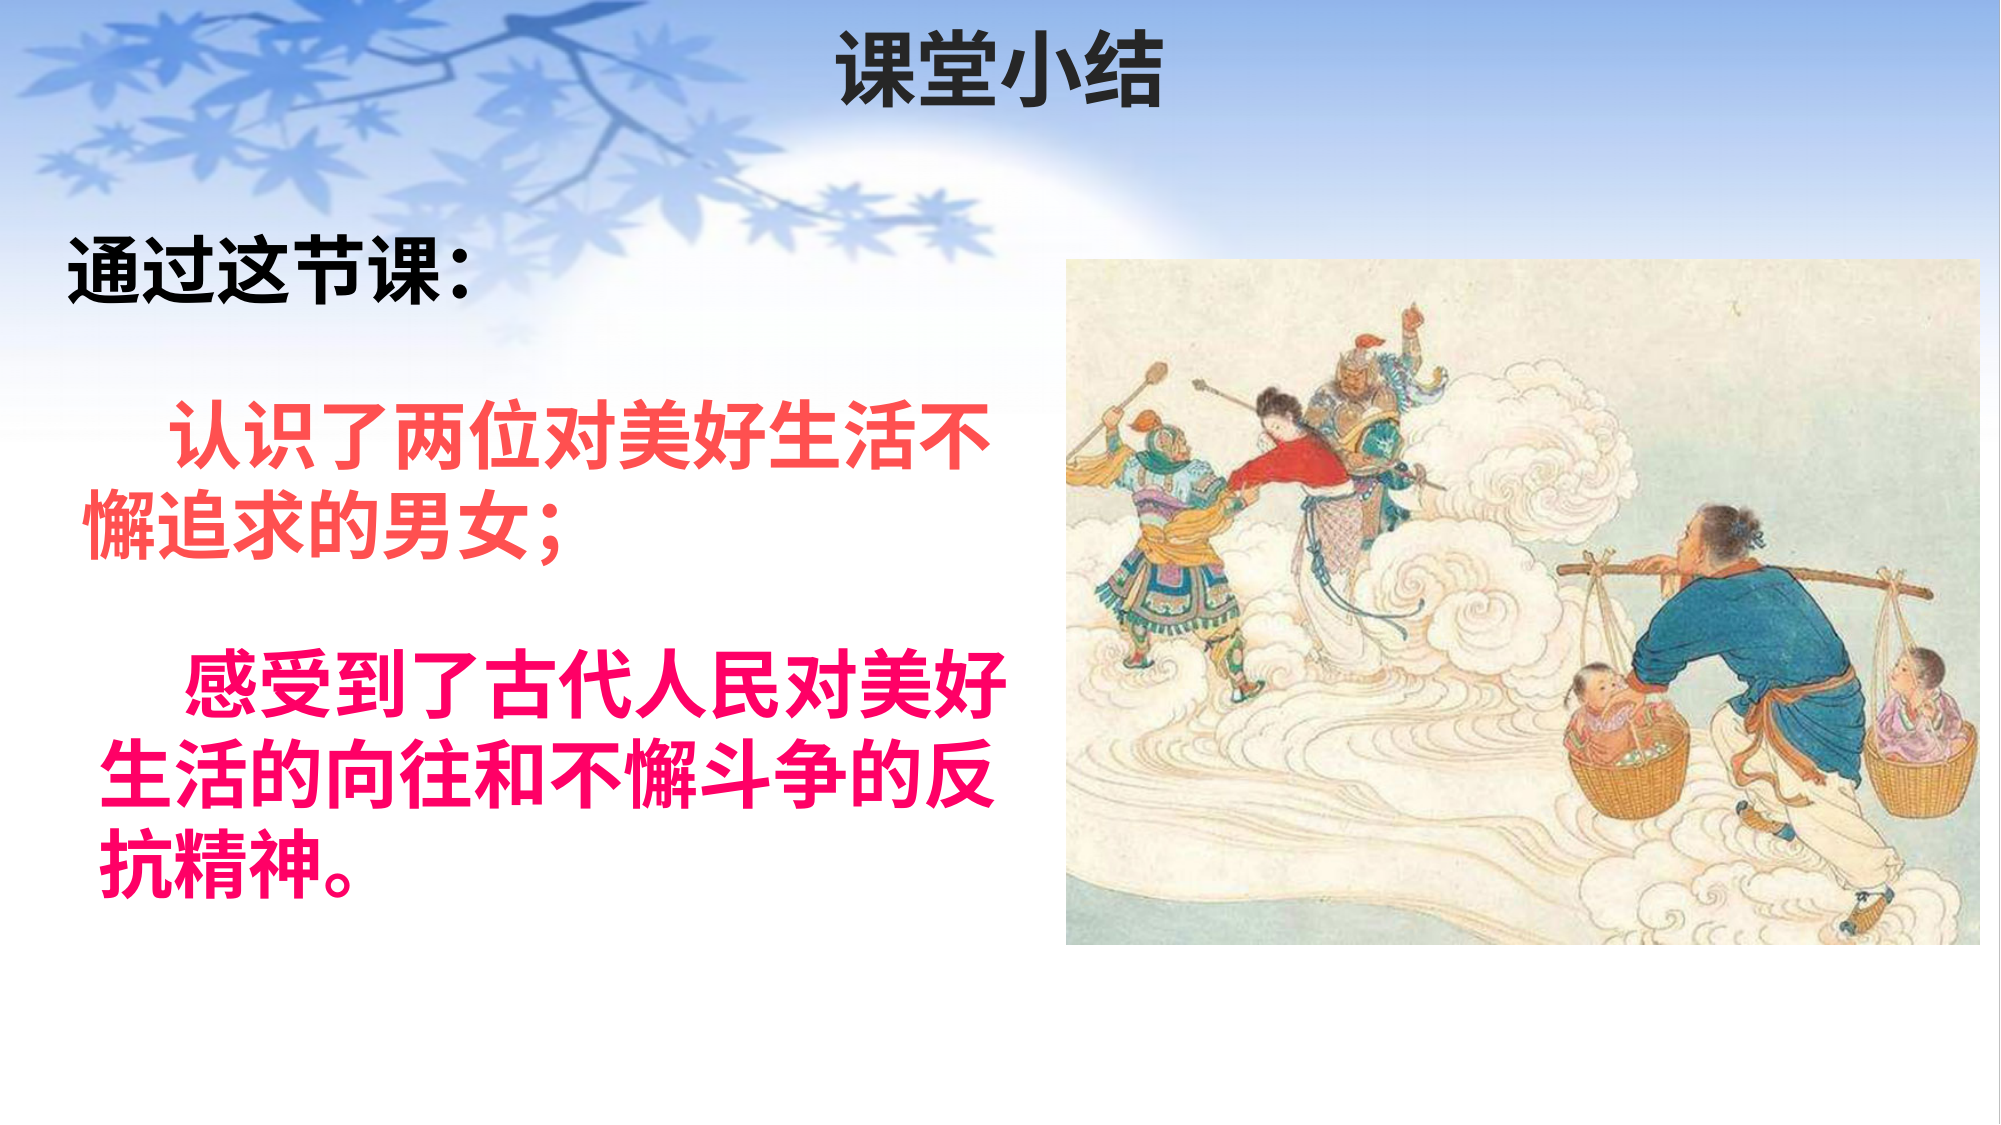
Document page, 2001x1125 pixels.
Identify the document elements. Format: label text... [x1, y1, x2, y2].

picture [0, 0, 2001, 1125]
text_box 感受到了古代人民对美好生活的向往和不懈斗争的反抗精神。 [83, 629, 1066, 915]
text_box 认识了两位对美好生活不懈追求的男女； [66, 381, 1066, 577]
title 课堂小结 [137, 0, 1863, 136]
text_box 通过这节课： [51, 216, 532, 321]
